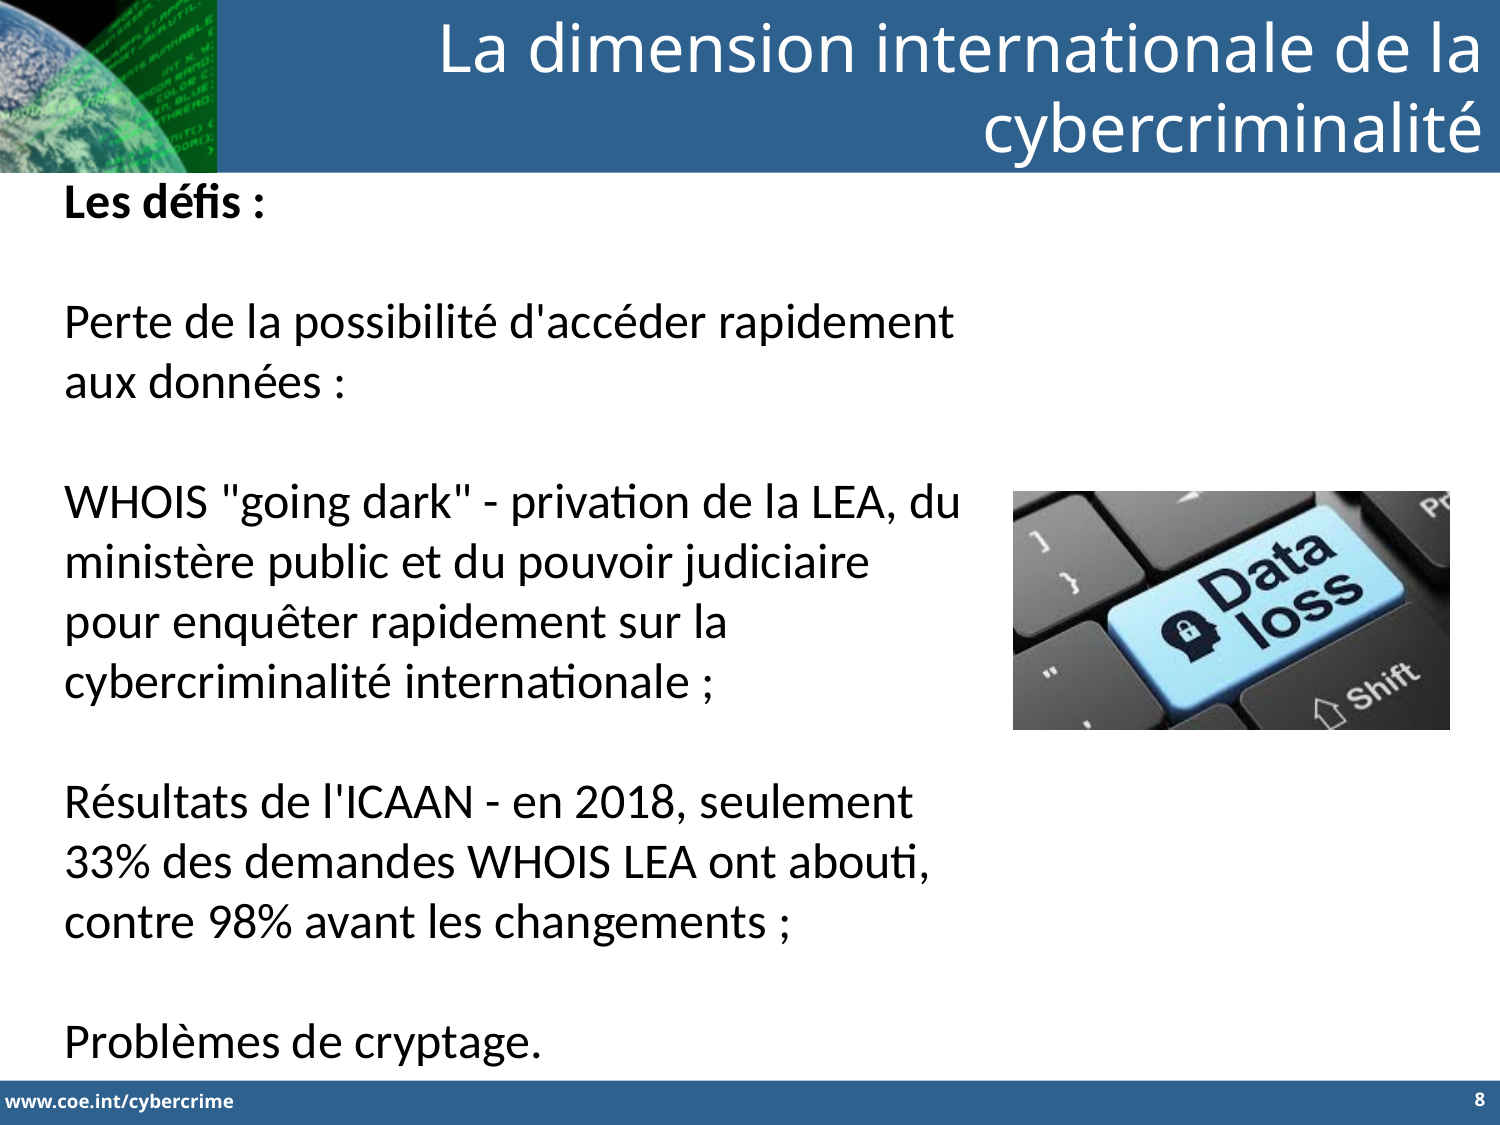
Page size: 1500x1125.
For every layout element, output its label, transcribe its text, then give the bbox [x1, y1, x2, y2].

picture [0, 1, 217, 173]
slide_number 8 [1149, 1079, 1500, 1125]
text_box La dimension internationale de la cybercriminalité [329, 9, 1500, 162]
picture [1013, 491, 1450, 730]
text_box Les défis : Perte de la possibilité d'accéder rapidement aux données : WHOIS "going dark" - privation de la LEA, du ministère public et du pouvoir judiciaire pour enquêter rapidement sur la cybercriminalité internationale ; Résultats de l'ICAAN - en 2018, seulement 33% des demandes WHOIS LEA ont abouti, contre 98% avant les changements ; Problèmes de cryptage. [49, 161, 978, 1077]
